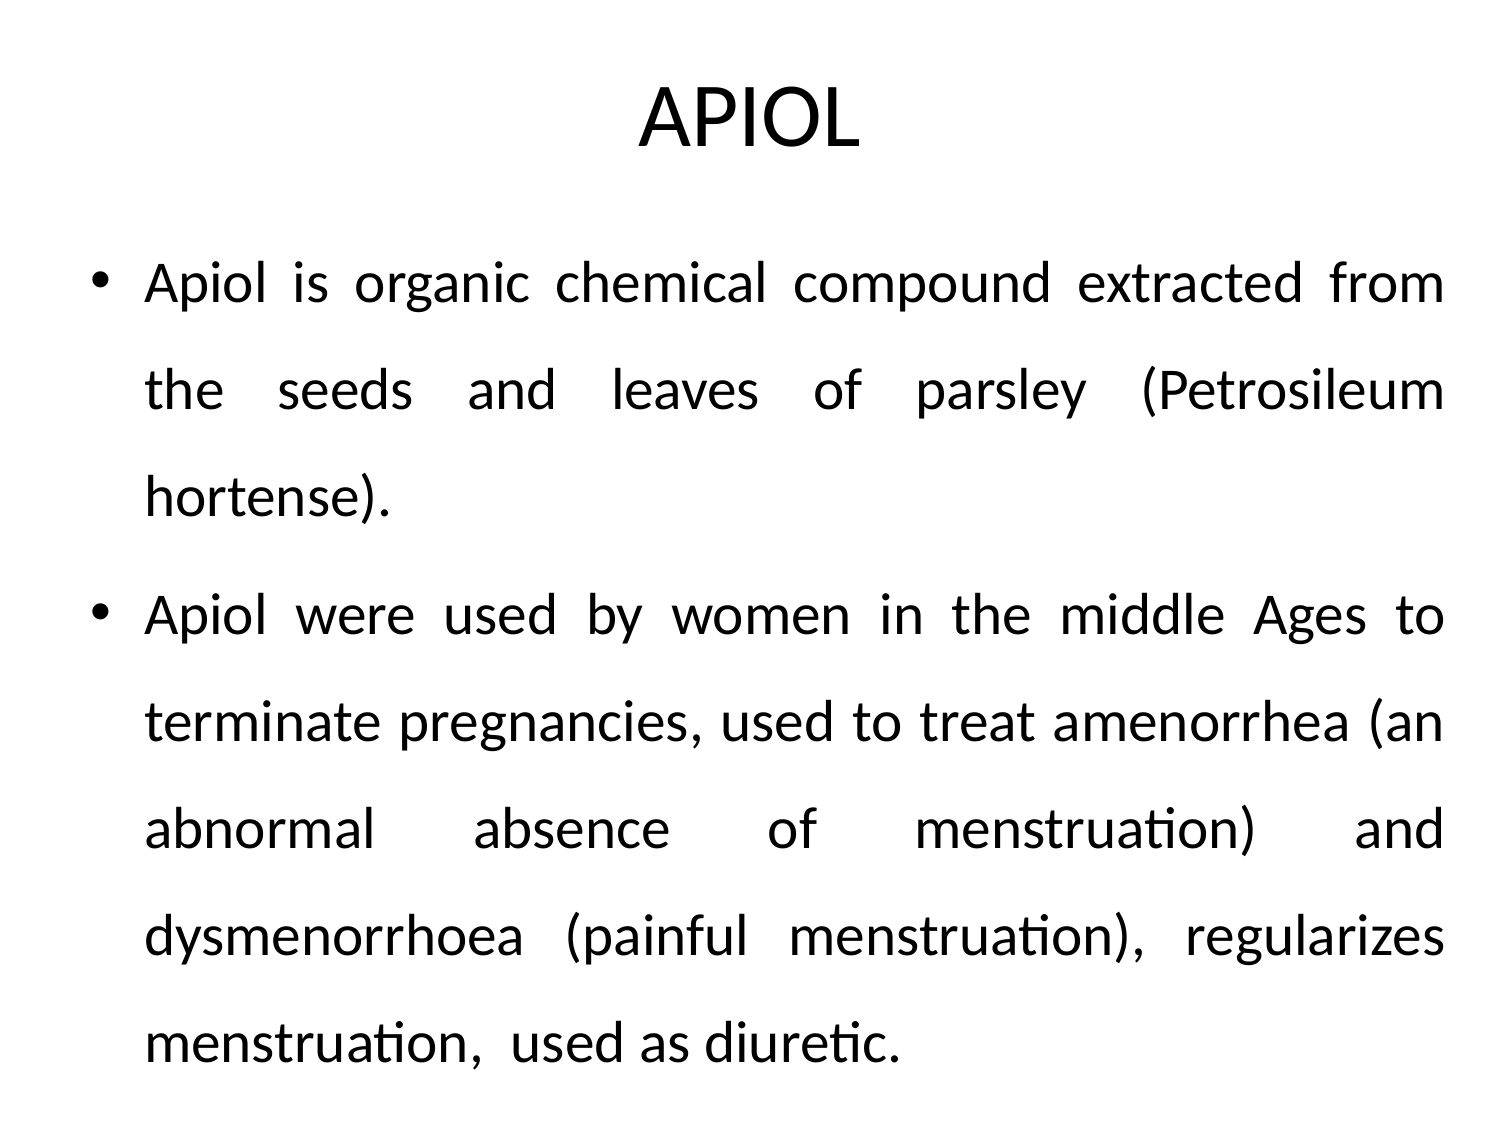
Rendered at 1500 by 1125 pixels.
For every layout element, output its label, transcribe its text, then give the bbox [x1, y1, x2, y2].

title APIOL [75, 45, 1425, 175]
list Apiol is organic chemical compound extracted from the seeds and leaves of parsley (Petrosileum hortense). Apiol were used by women in the middle Ages to terminate pregnancies, used to treat amenorrhea (an abnormal absence of menstruation) and dysmenorrhoea (painful menstruation), regularizes menstruation, used as diuretic. [75, 200, 1463, 1088]
